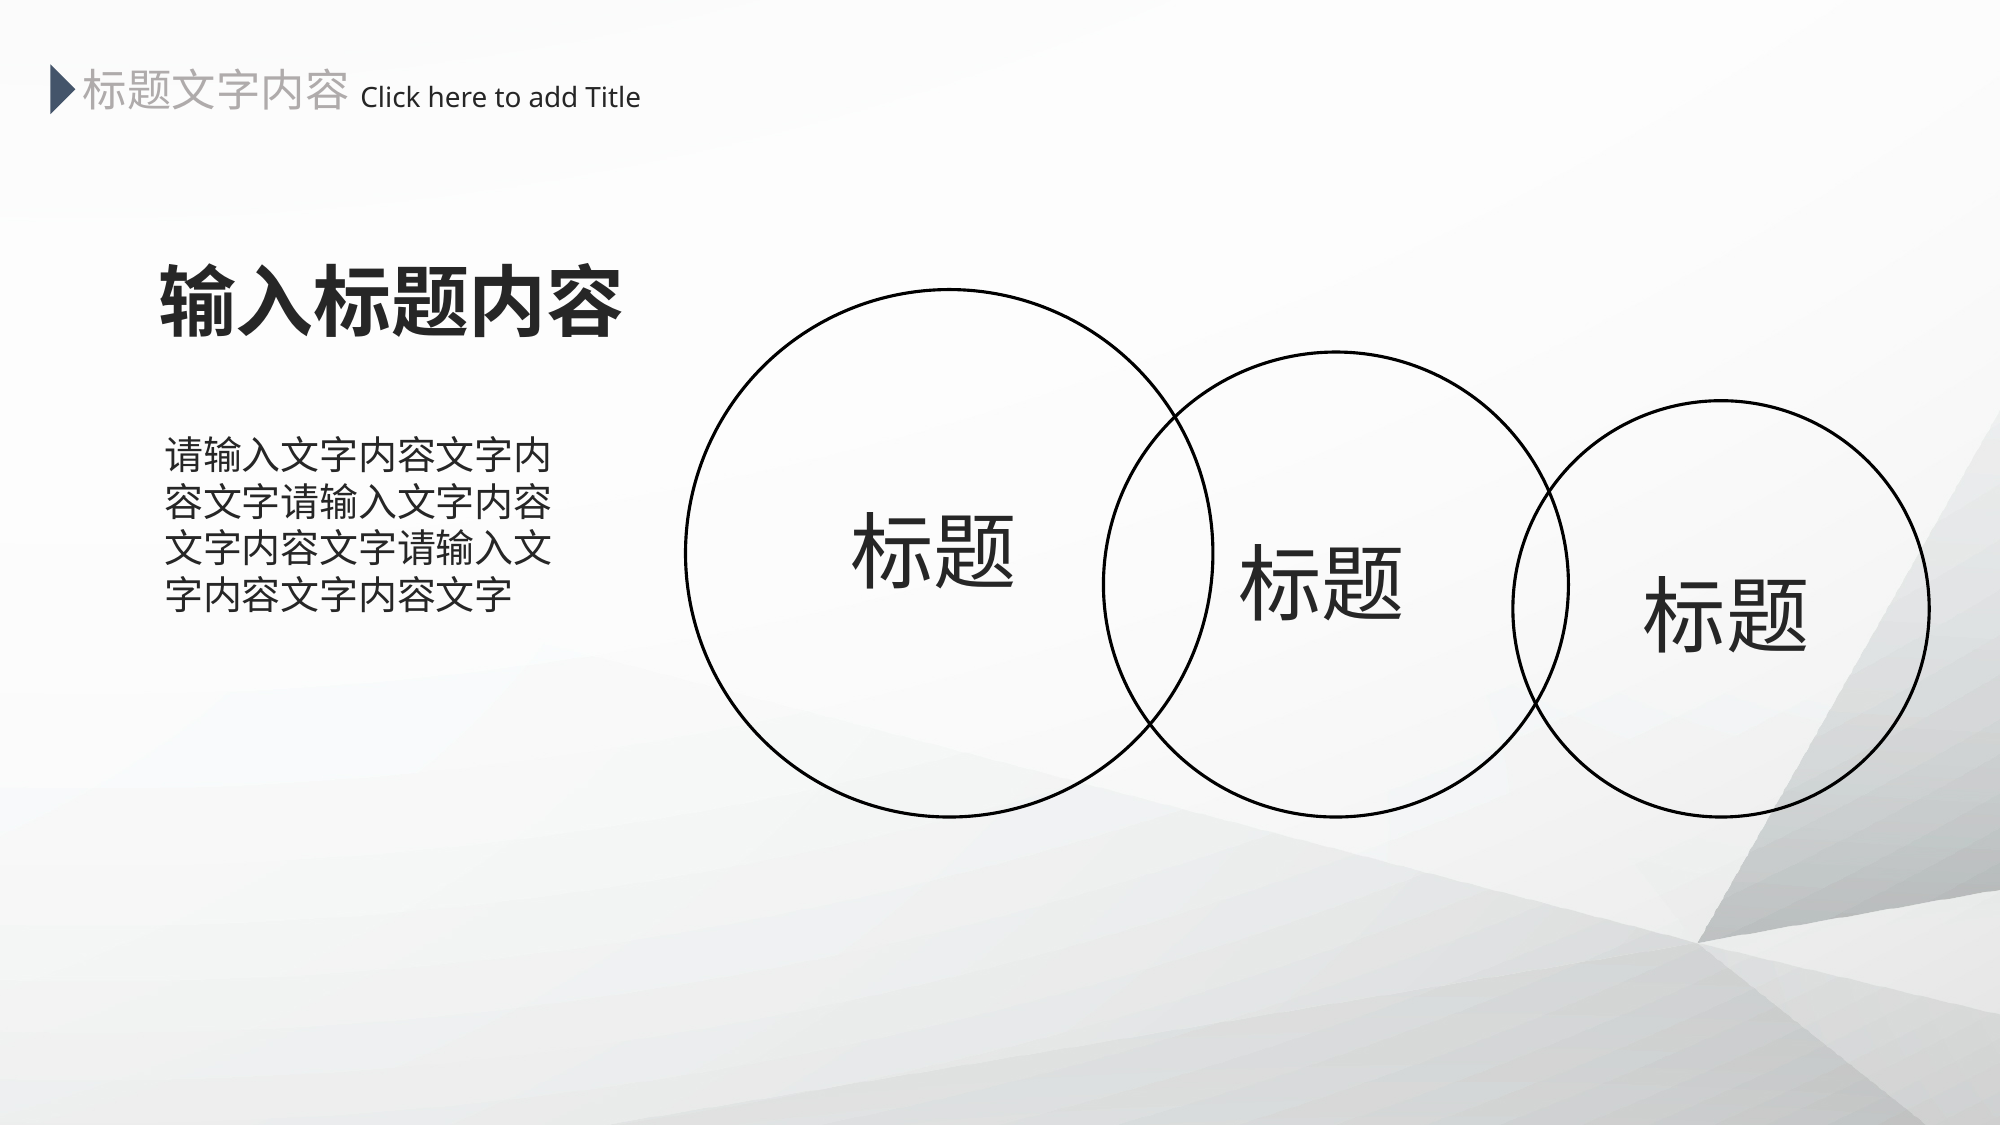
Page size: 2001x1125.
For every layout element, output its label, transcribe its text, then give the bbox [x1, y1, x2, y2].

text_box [685, 289, 1213, 818]
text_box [50, 54, 652, 124]
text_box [1103, 351, 1569, 818]
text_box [1512, 400, 1930, 818]
picture [0, 0, 2000, 1125]
text_box 输入标题内容 [143, 263, 1142, 353]
text_box 请输入文字内容文字内容文字请输入文字内容文字内容文字请输入文字内容文字内容文字 [149, 423, 575, 625]
